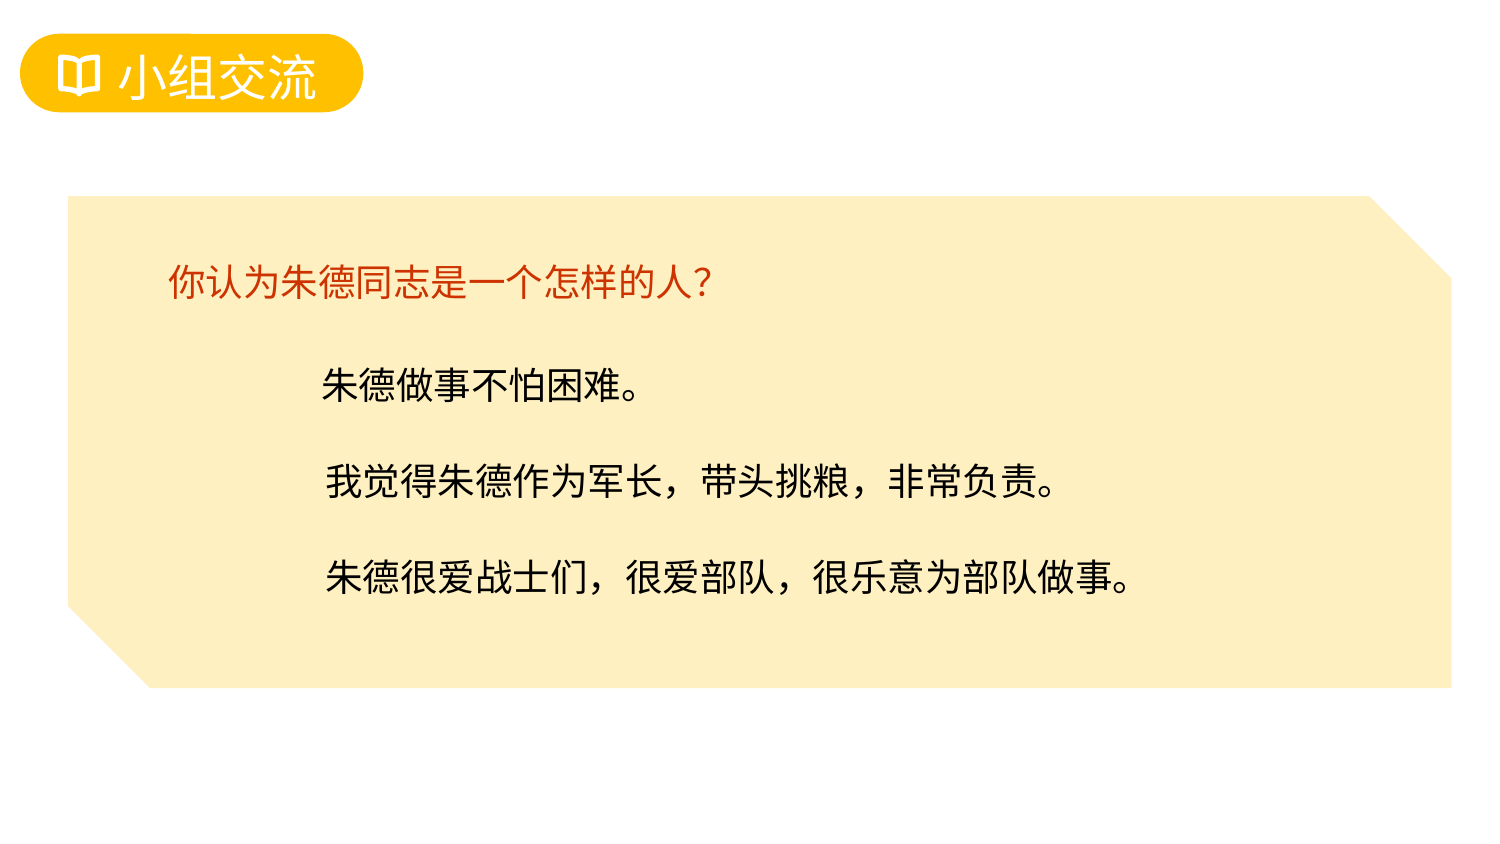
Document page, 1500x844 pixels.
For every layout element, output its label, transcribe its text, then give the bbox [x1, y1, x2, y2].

text_box [66, 195, 1453, 690]
text_box 我觉得朱德作为军长，带头挑粮，非常负责。 [254, 452, 1484, 509]
text_box 朱德做事不怕困难。 [309, 356, 904, 413]
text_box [19, 33, 364, 115]
text_box 朱德很爱战士们，很爱部队，很乐意为部队做事。 [254, 548, 1452, 605]
text_box 你认为朱德同志是一个怎样的人？ [157, 253, 1220, 310]
